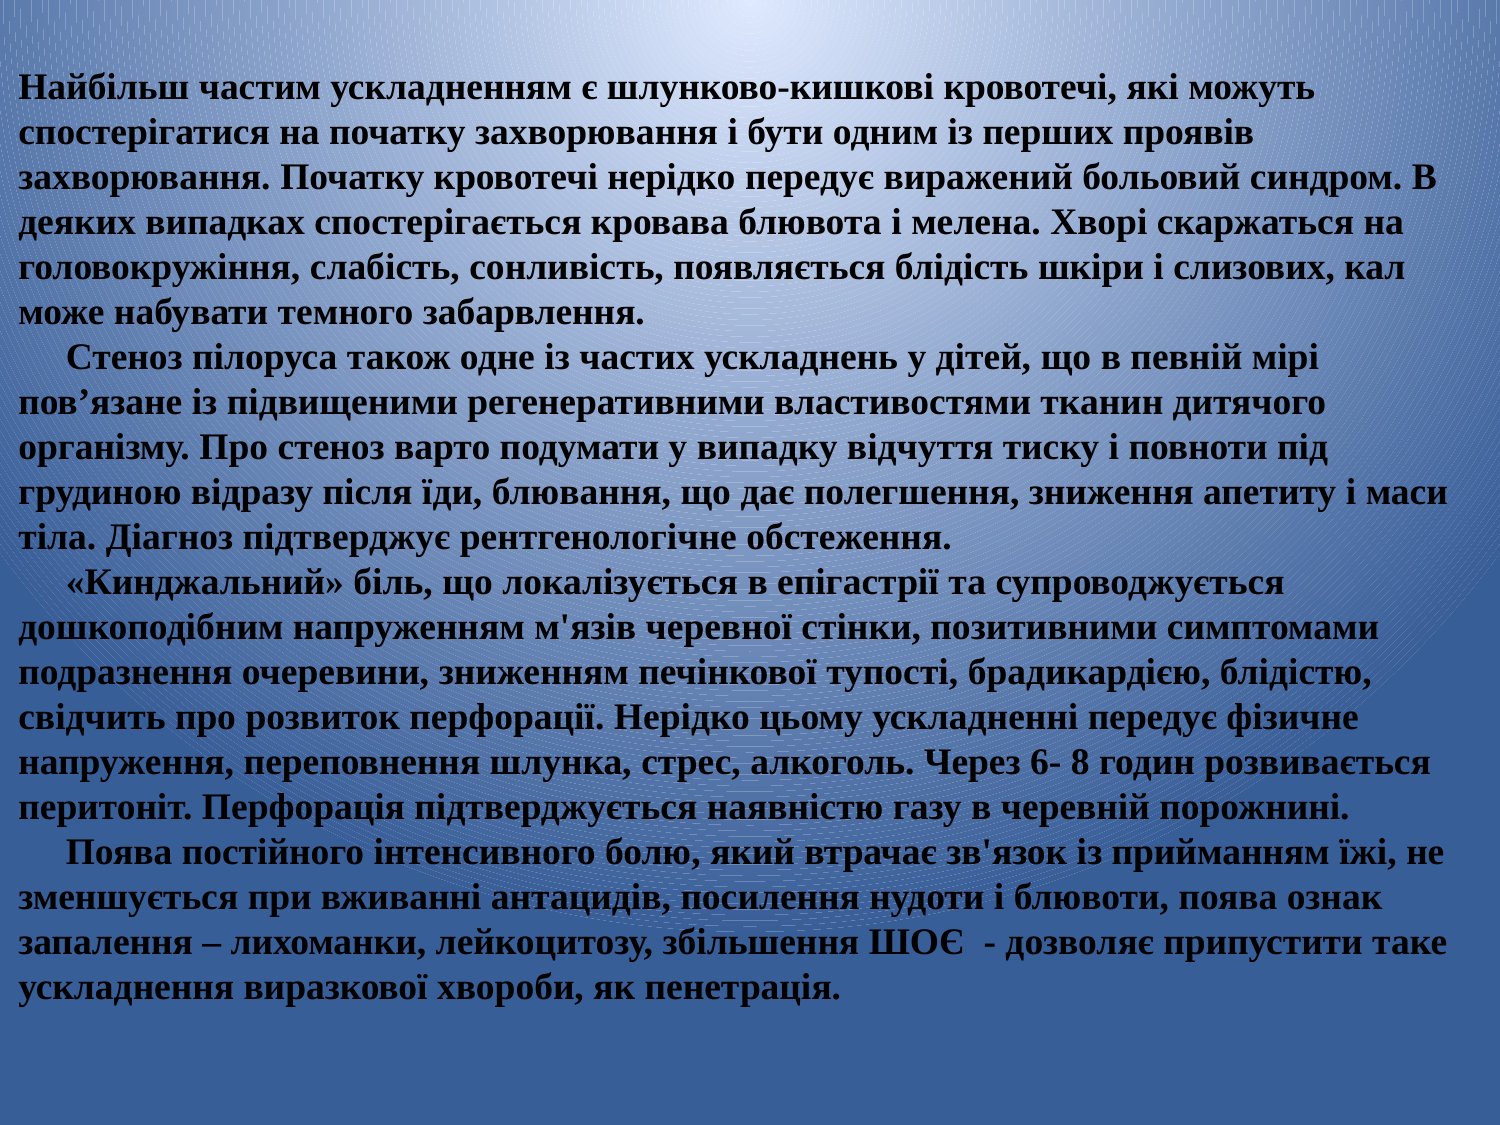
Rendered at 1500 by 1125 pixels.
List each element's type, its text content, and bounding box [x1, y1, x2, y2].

text_box Найбiльш частим ускладненням є шлунково-кишковi кровотечi, якi можуть спостерiгатися на початку захворювання i бути одним iз перших проявiв захворювання. Початку кровотечi нерiдко передує виражений больовий синдром. В деяких випадках спостерiгається кровава блювота i мелена. Хворi скаржаться на головокружiння, слабiсть, сонливiсть, появляється блiдiсть шкiри i слизових, кал може набувати темного забарвлення. Стеноз пiлоруса також одне iз частих ускладнень у дiтей, що в певнiй мiрi пов’язане iз пiдвищеними регенеративними властивостями тканин дитячого органiзму. Про стеноз варто подумати у випадку вiдчуття тиску i повноти пiд грудиною вiдразу пiсля їди, блювання, що дає полегшення, зниження апетиту i маси тiла. Дiагноз пiдтверджує рентгенологiчне обстеження. «Кинджальний» бiль, що локалiзується в епiгастрiї та супроводжується дошкоподiбним напруженням м'язiв черевної стiнки, позитивними симптомами подразнення очеревини, зниженням печiнкової тупостi, брадикардiєю, блiдiстю, свiдчить про розвиток перфорацiї. Нерiдко цьому ускладненнi передує фiзичне напруження, переповнення шлунка, стрес, алкоголь. Через 6- 8 годин розвивається перитонiт. Перфорацiя пiдтверджується наявнiстю газу в черевнiй порожнинi. Поява постiйного iнтенсивного болю, який втрачає зв'язок iз прийманням їжi, не зменшується при вживаннi антацидiв, посилення нудоти i блювоти, поява ознак запалення – лихоманки, лейкоцитозу, збiльшення ШОЄ - дозволяє припустити таке ускладнення виразкової хвороби, як пенетрацiя. [3, 54, 1486, 1015]
